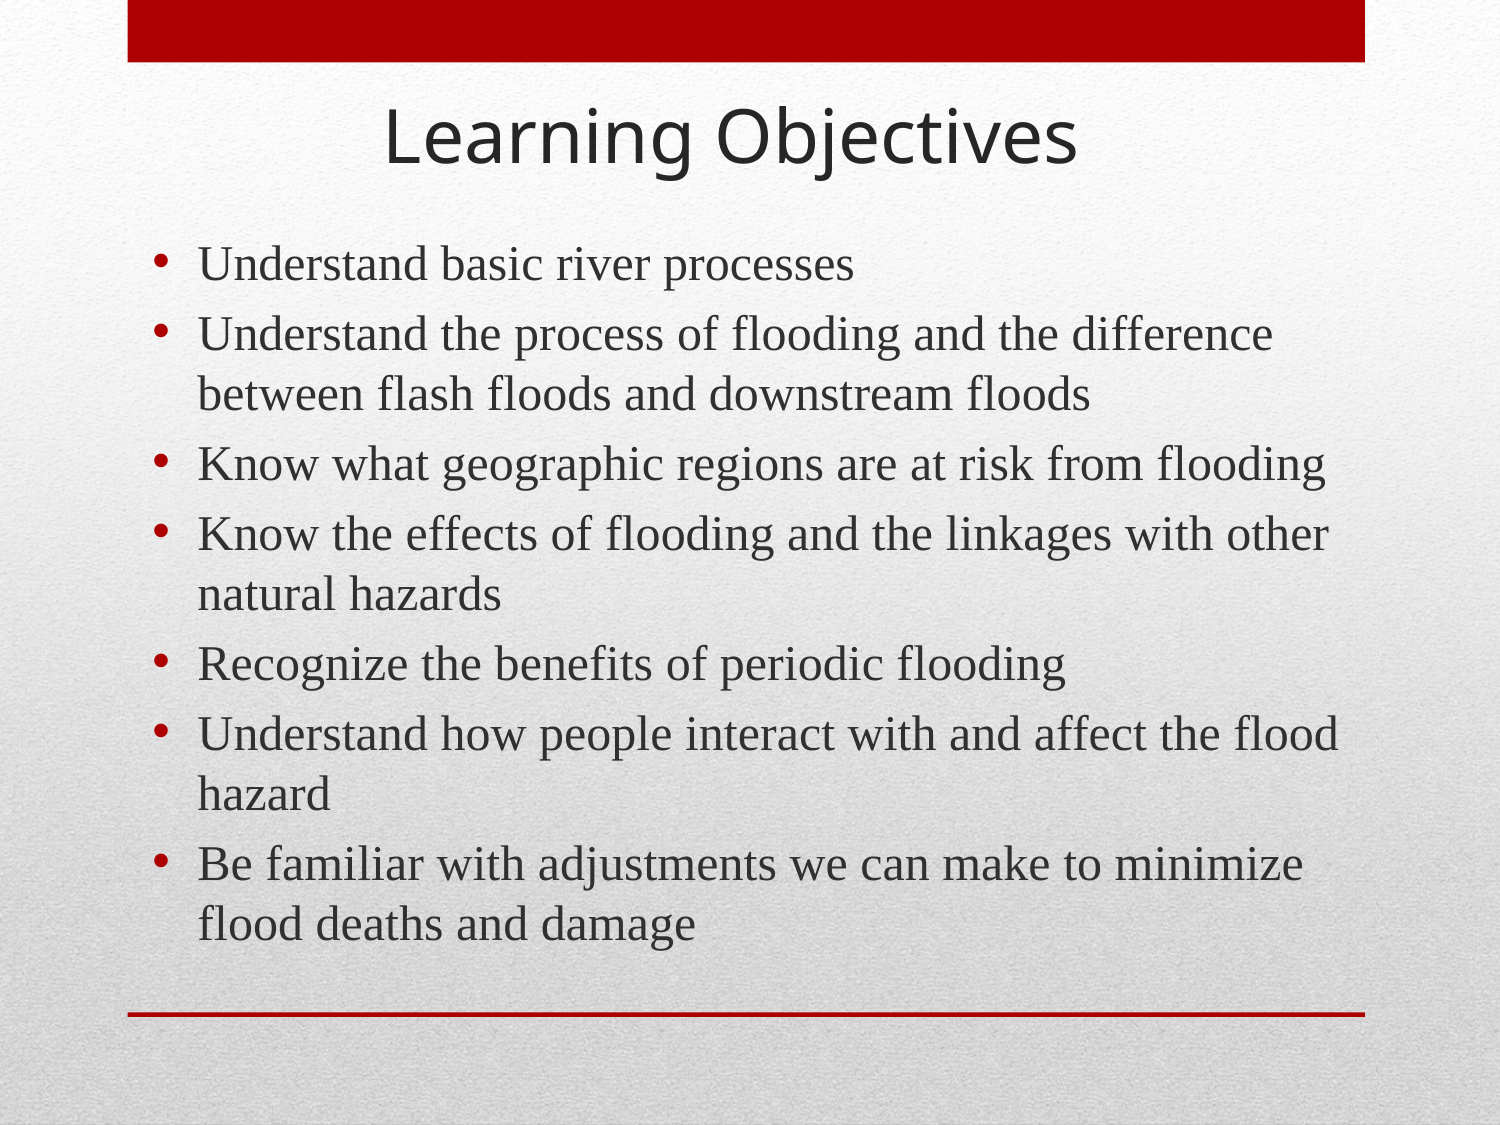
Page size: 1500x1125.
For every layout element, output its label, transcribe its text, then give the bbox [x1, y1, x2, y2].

list Understand basic river processes Understand the process of flooding and the difference between flash floods and downstream floods Know what geographic regions are at risk from flooding Know the effects of flooding and the linkages with other natural hazards Recognize the benefits of periodic flooding Understand how people interact with and affect the flood hazard Be familiar with adjustments we can make to minimize flood deaths and damage [137, 200, 1363, 981]
title Learning Objectives [162, 0, 1300, 186]
